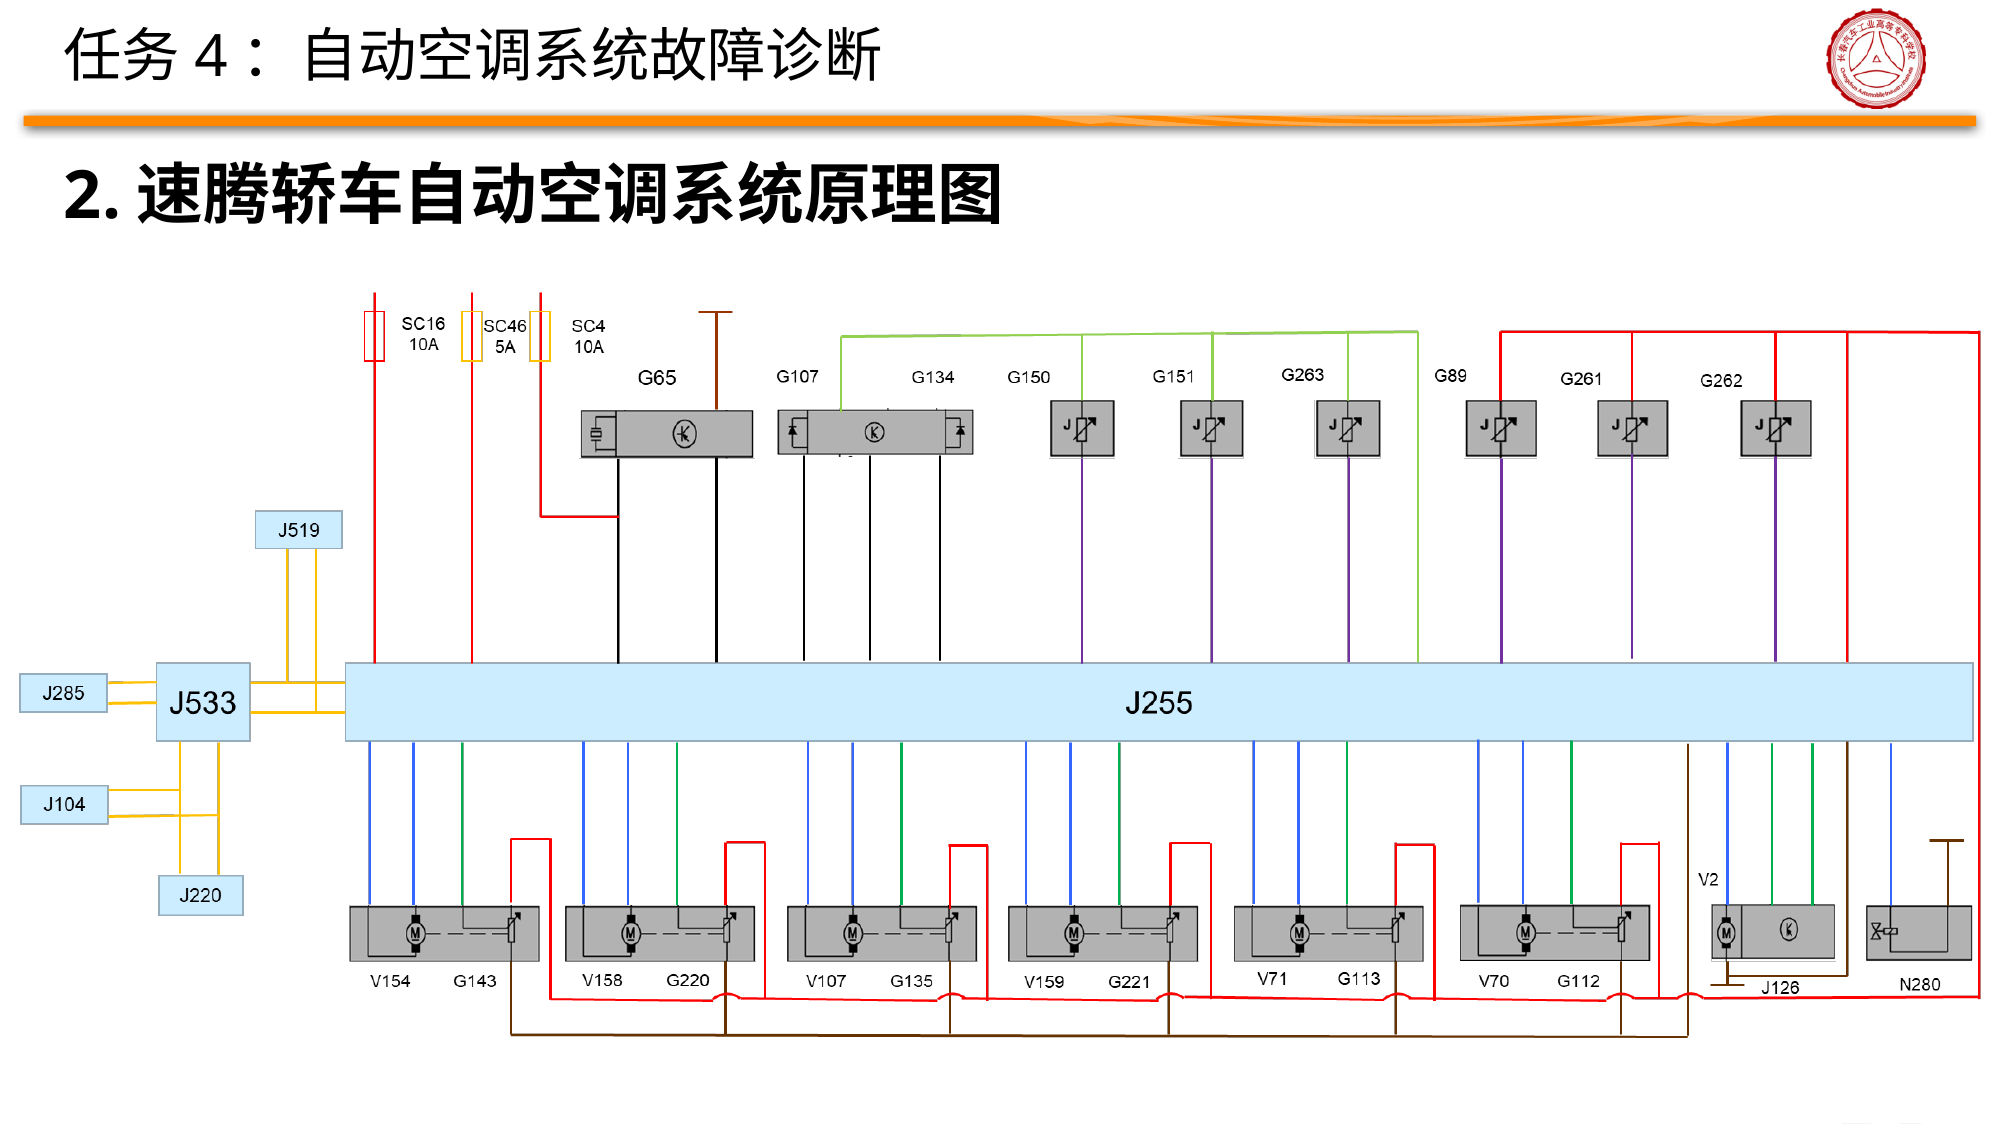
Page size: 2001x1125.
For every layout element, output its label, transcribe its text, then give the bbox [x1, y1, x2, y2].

picture [1826, 8, 1926, 109]
title 任务4：自动空调系统故障诊断 [49, 19, 1557, 119]
text_box 2.速腾轿车自动空调系统原理图 [49, 144, 1113, 240]
picture [19, 292, 1981, 1038]
